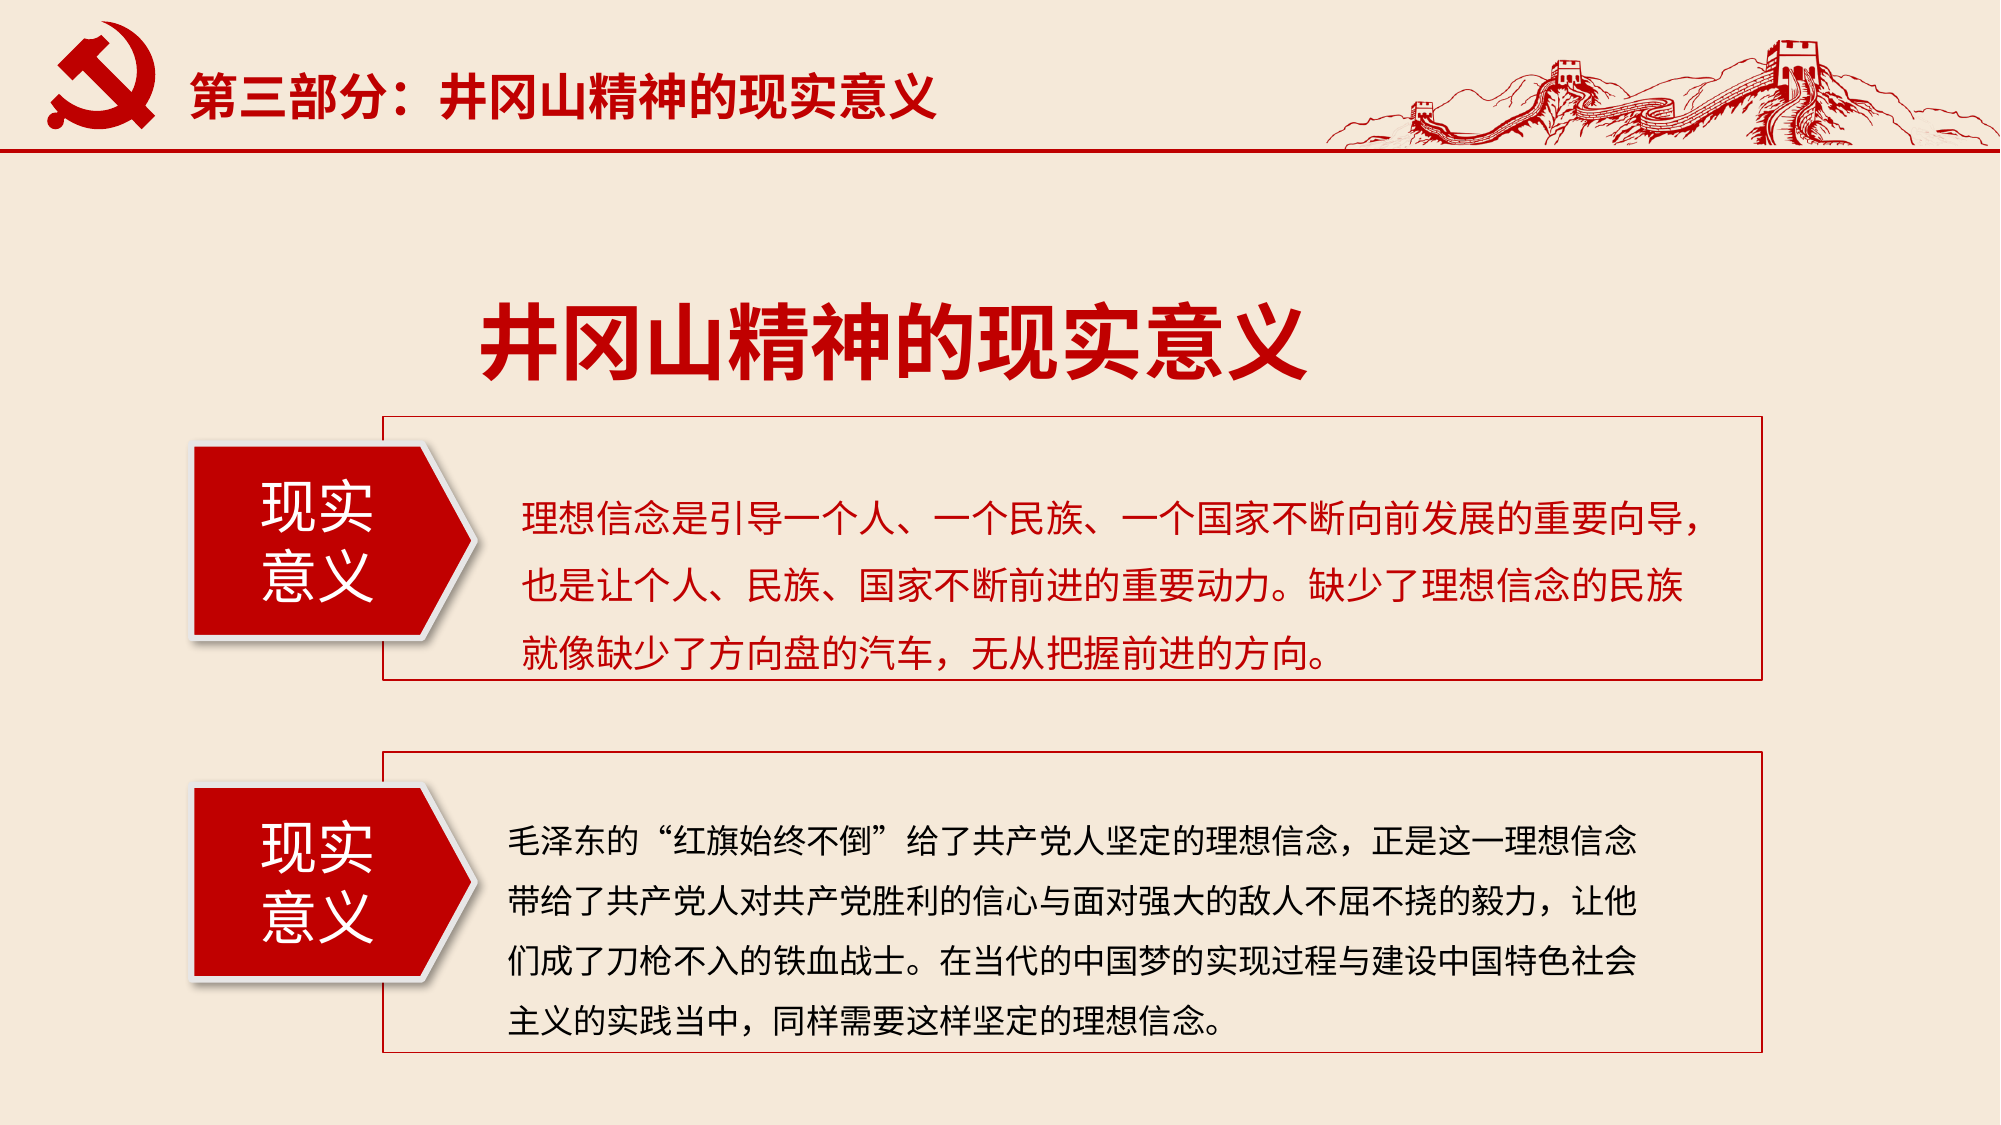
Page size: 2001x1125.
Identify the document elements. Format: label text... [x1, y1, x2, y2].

text_box 理想信念是引导一个人、一个民族、一个国家不断向前发展的重要向导，也是让个人、民族、国家不断前进的重要动力。缺少了理想信念的民族就像缺少了方向盘的汽车，无从把握前进的方向。 [506, 464, 1712, 682]
text_box 现实 意义 [223, 462, 413, 618]
text_box 井冈山精神的现实意义 [119, 232, 1668, 398]
text_box [47, 21, 156, 130]
text_box 第三部分：井冈山精神的现实意义 [173, 57, 1038, 133]
text_box [383, 416, 1763, 681]
text_box [191, 443, 475, 638]
text_box [191, 784, 475, 980]
picture [1326, 40, 2000, 151]
text_box [383, 751, 1763, 1053]
text_box 现实 意义 [223, 803, 413, 959]
text_box 毛泽东的“红旗始终不倒”给了共产党人坚定的理想信念，正是这一理想信念带给了共产党人对共产党胜利的信心与面对强大的敌人不屈不挠的毅力，让他们成了刀枪不入的铁血战士。在当代的中国梦的实现过程与建设中国特色社会主义的实践当中，同样需要这样坚定的理想信念。 [492, 793, 1685, 1048]
